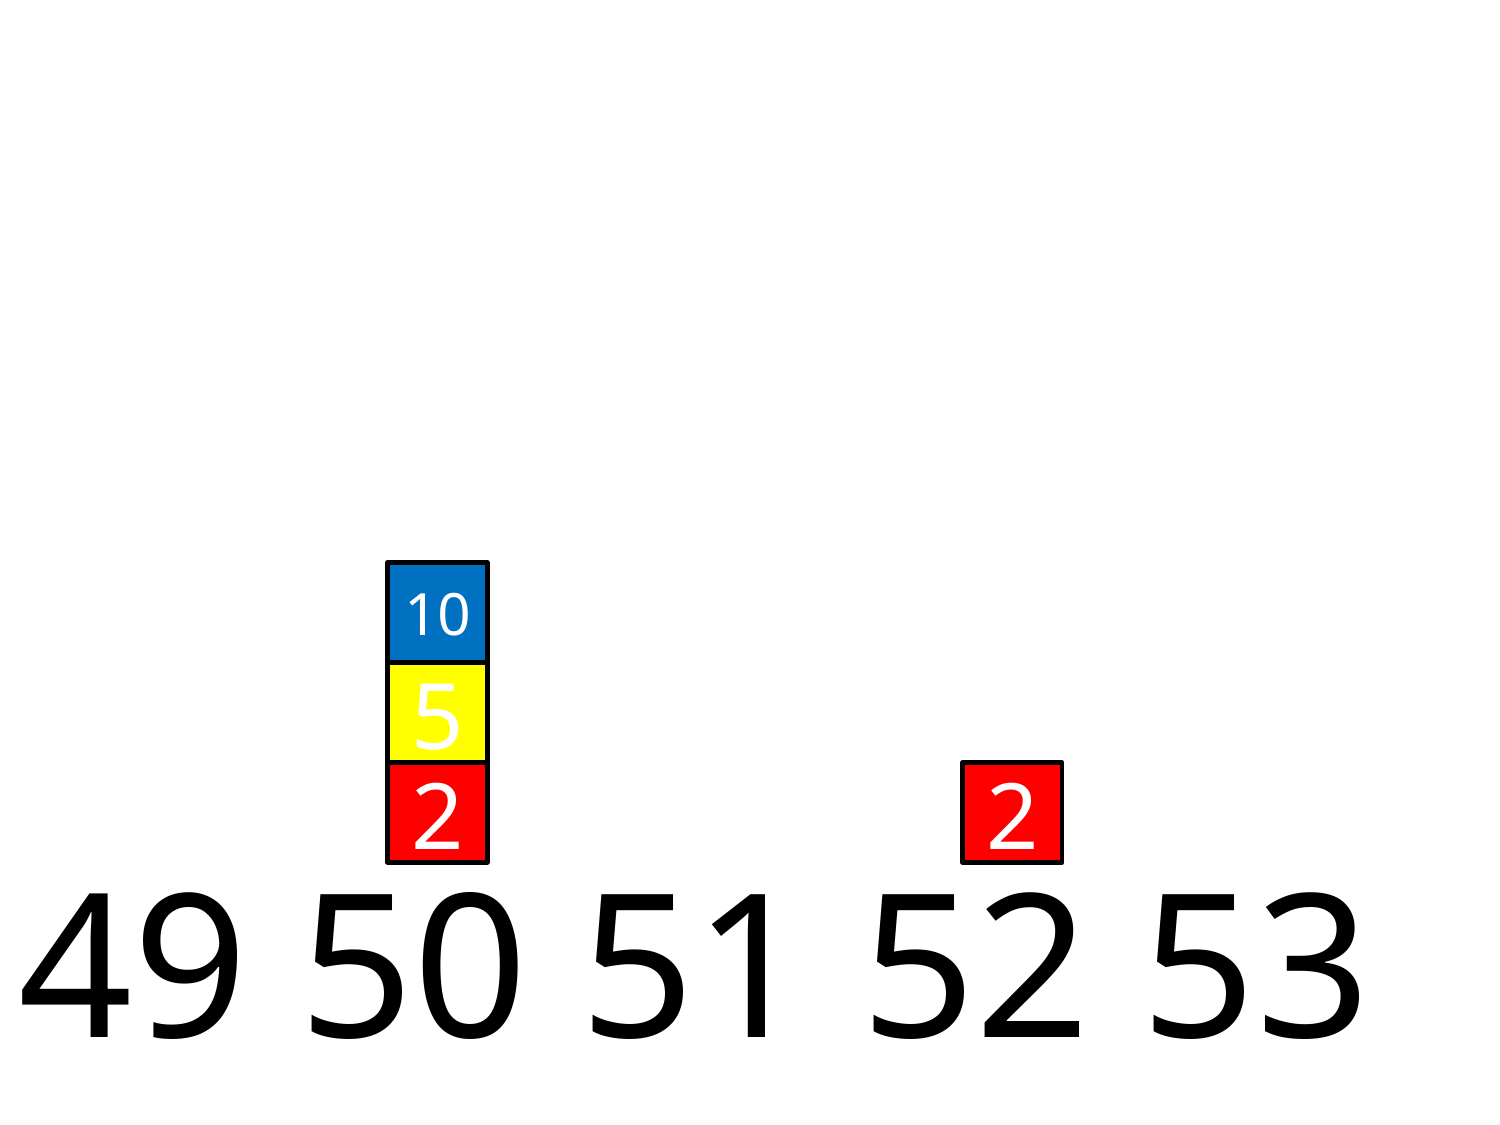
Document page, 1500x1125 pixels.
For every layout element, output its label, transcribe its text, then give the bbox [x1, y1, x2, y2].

text_box 49 50 51 52 53 [0, 829, 1500, 1085]
text_box 2 [960, 760, 1064, 865]
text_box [387, 562, 488, 863]
